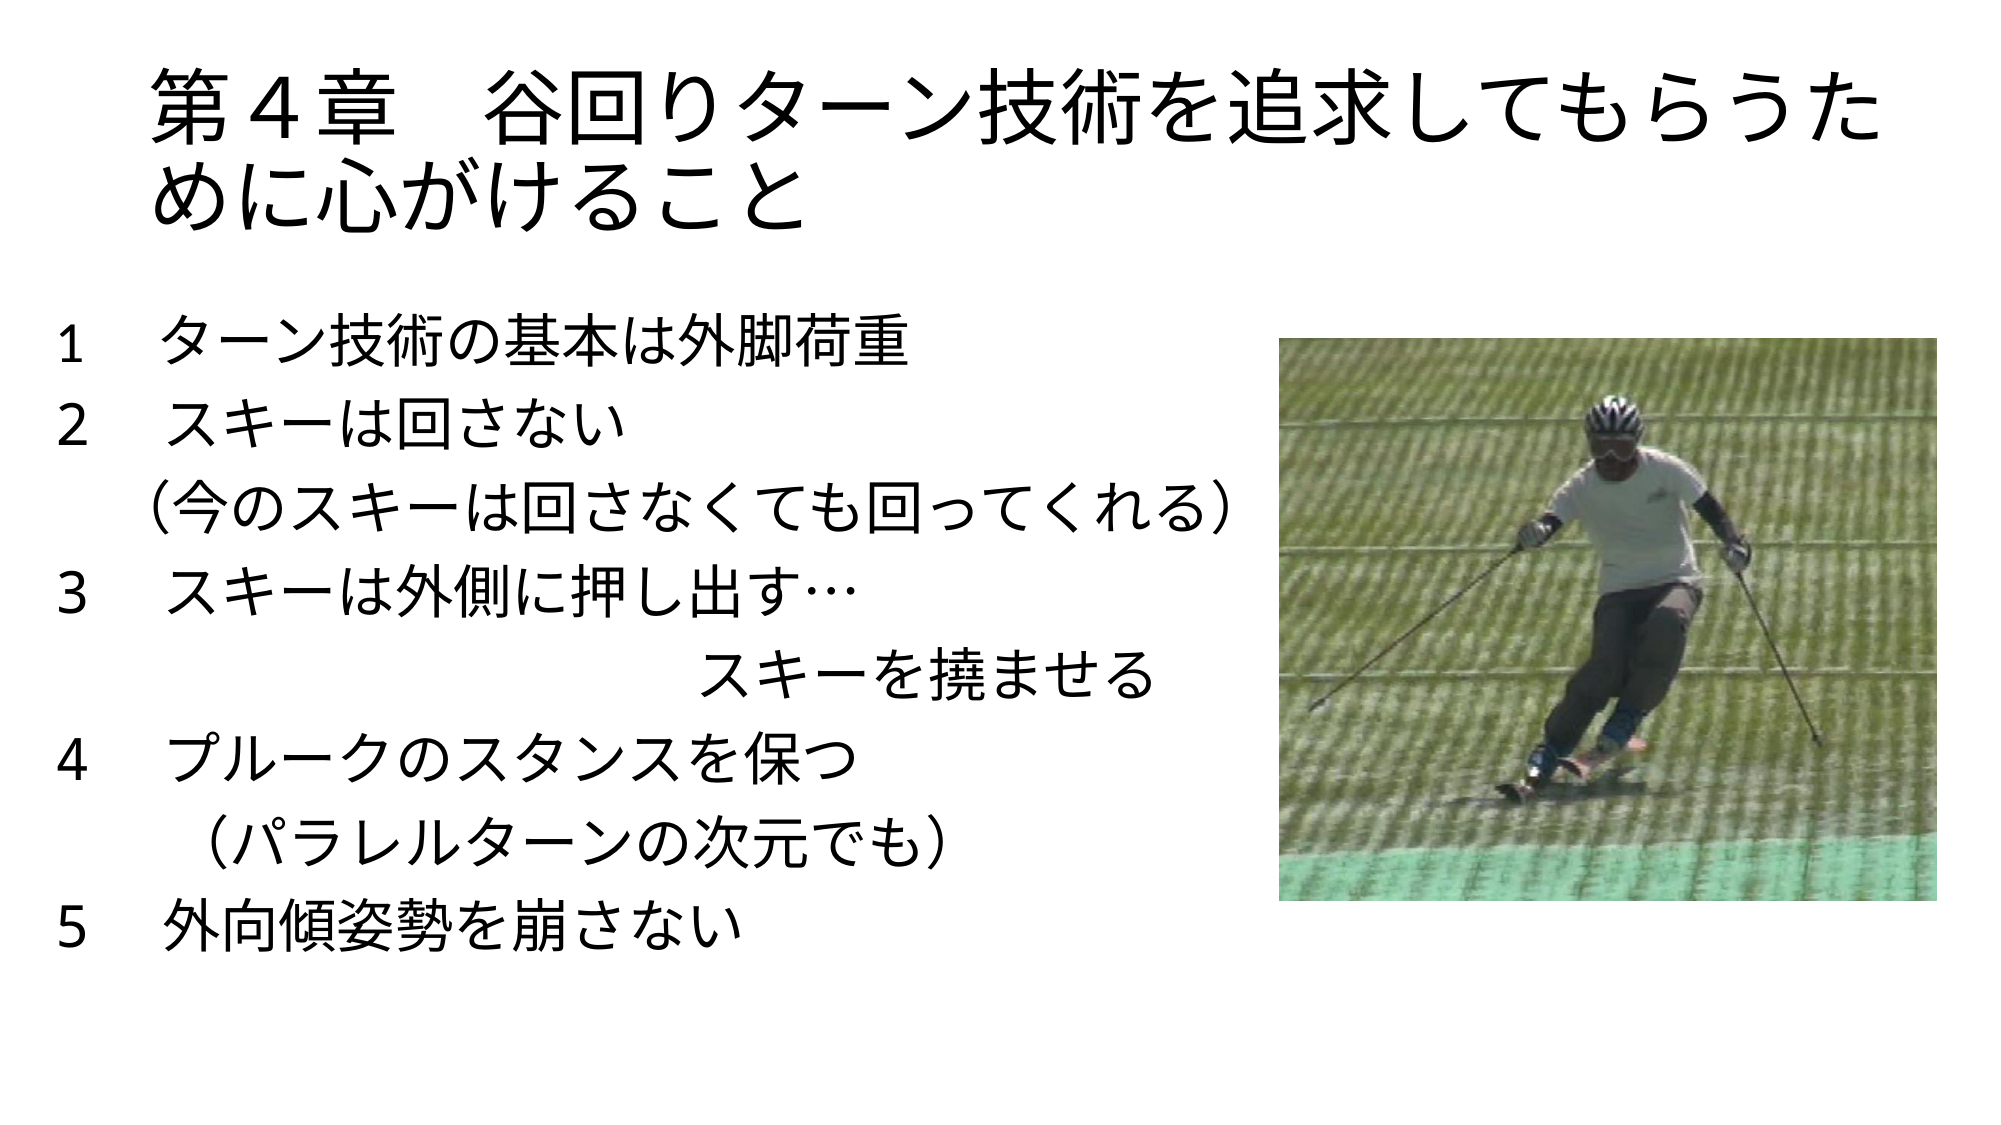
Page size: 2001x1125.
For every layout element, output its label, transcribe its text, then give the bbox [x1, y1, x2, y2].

picture [1279, 338, 1937, 901]
title 第４章 谷回りターン技術を追求してもらうために心がけること [134, 45, 1937, 267]
list 1 ターン技術の基本は外脚荷重 2 スキーは回さない （今のスキーは回さなくても回ってくれる） 3 スキーは外側に押し出す… スキーを撓ませる 4 プルークのスタンスを保つ （パラレルターンの次元でも） 5 外向傾姿勢を崩さない [39, 304, 1797, 1039]
